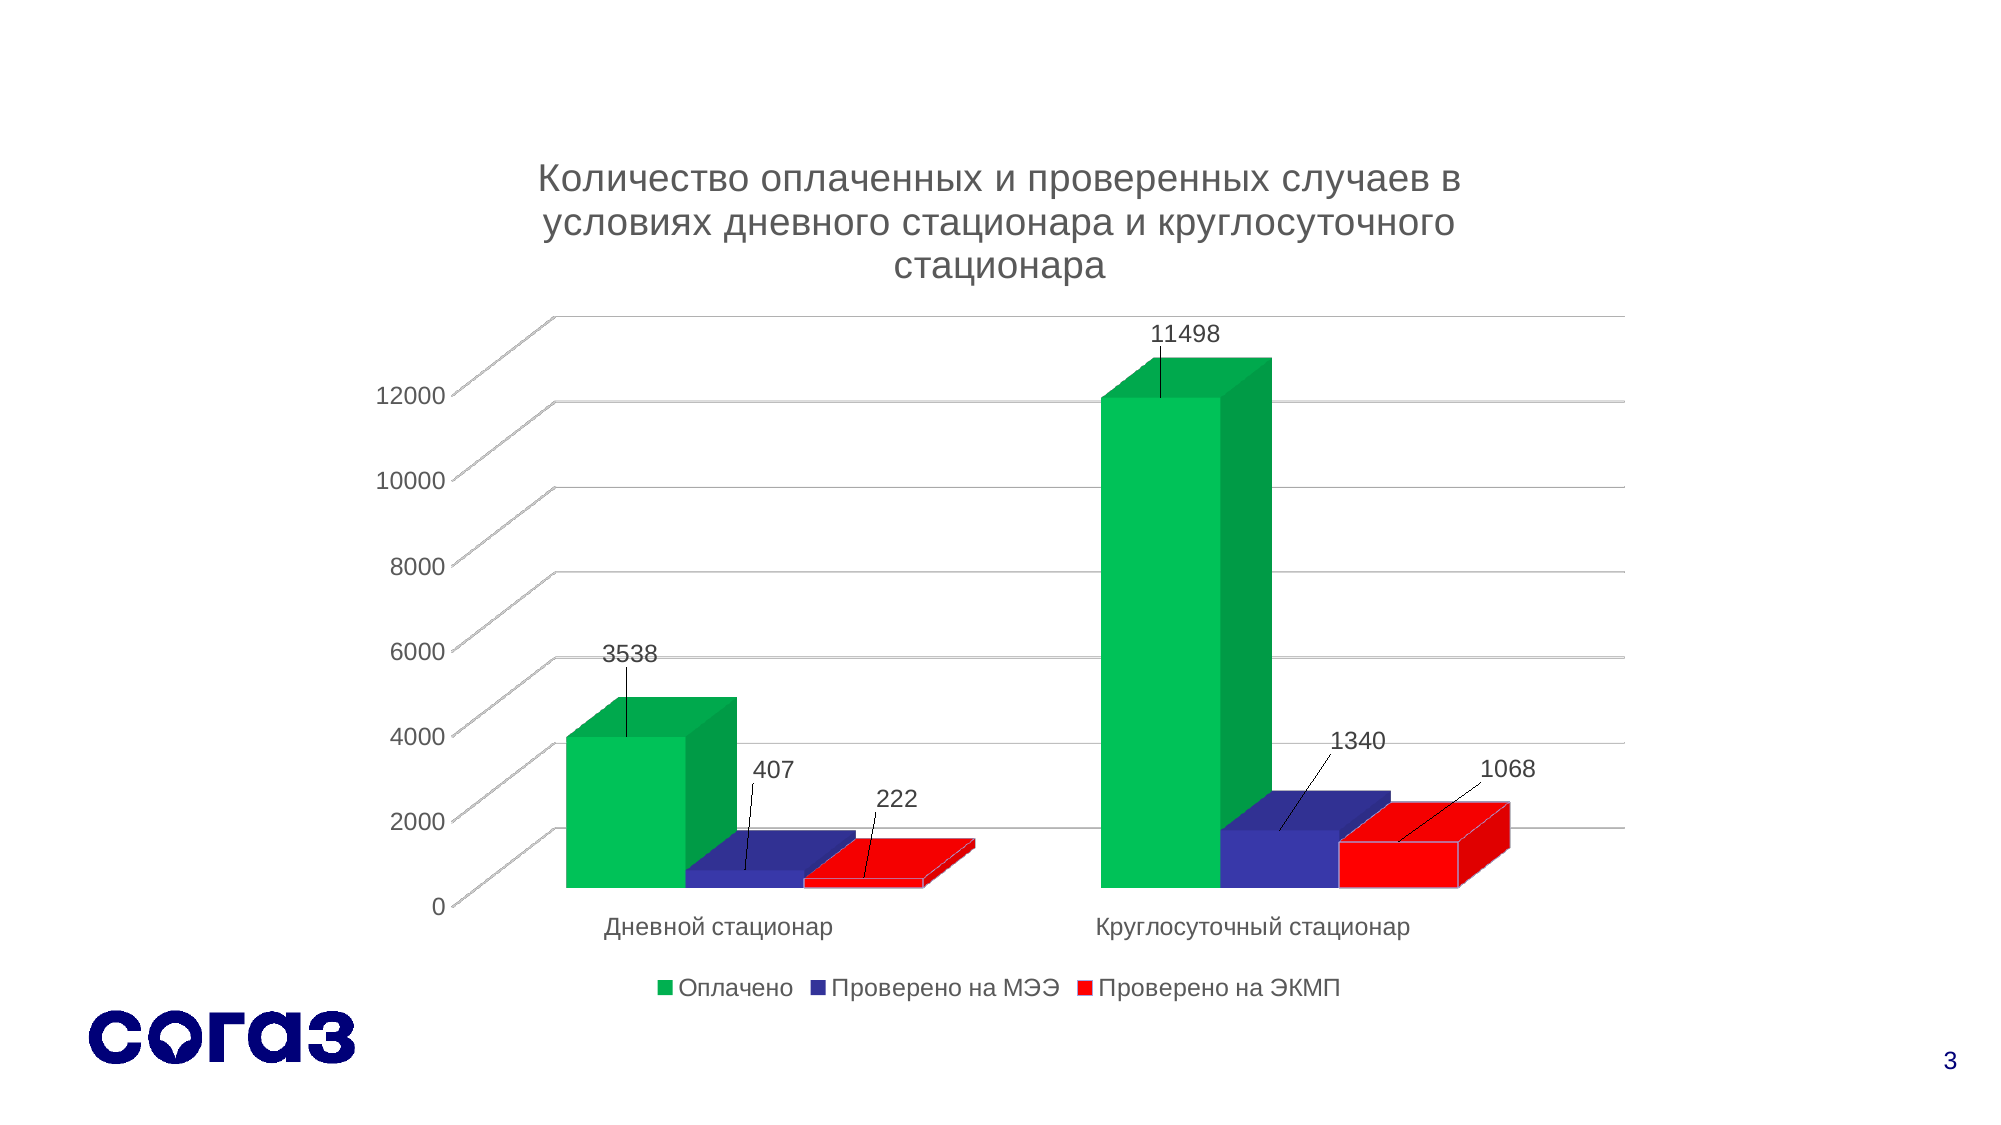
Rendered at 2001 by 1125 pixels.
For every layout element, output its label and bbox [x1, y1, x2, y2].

picture [76, 982, 367, 1092]
chart [335, 120, 1664, 1004]
